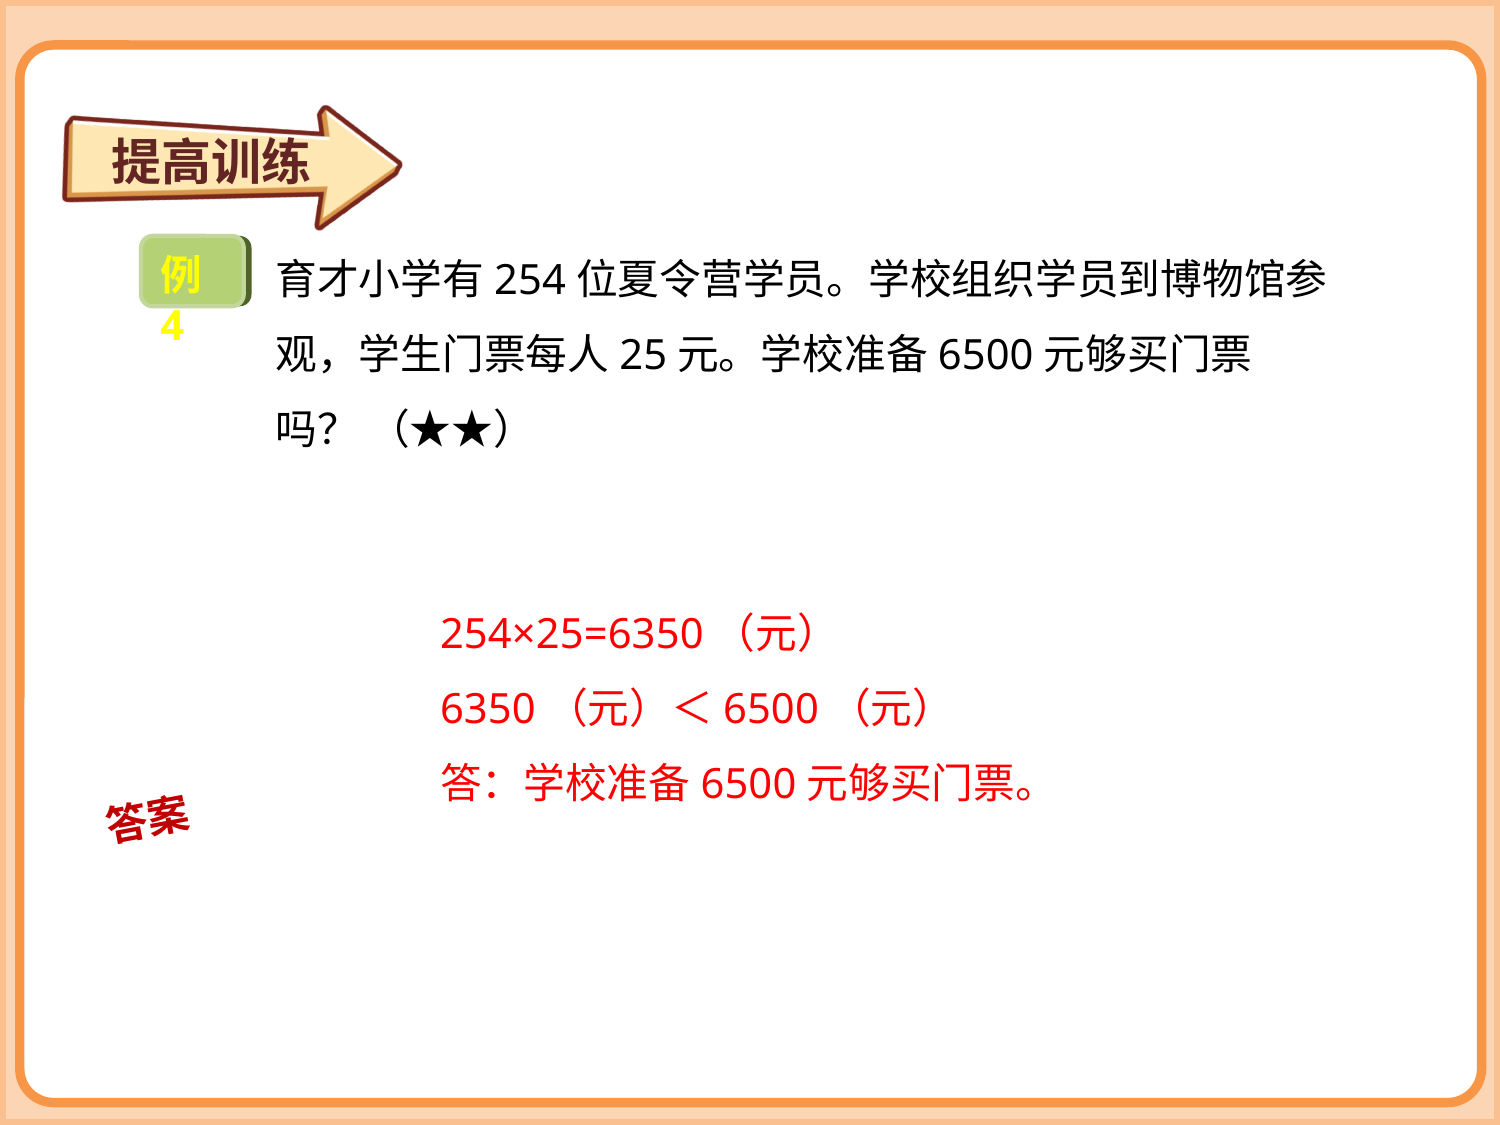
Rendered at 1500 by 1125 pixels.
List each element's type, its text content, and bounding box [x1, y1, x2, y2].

text_box 育才小学有254位夏令营学员。学校组织学员到博物馆参观，学生门票每人25元。学校准备6500元够买门票吗？ （★★） [260, 220, 1351, 461]
picture [50, 61, 425, 249]
text_box 答案 [85, 776, 210, 861]
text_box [140, 254, 252, 308]
text_box 254×25=6350（元） 6350（元）＜6500（元） 答：学校准备6500元够买门票。 [425, 574, 1183, 814]
